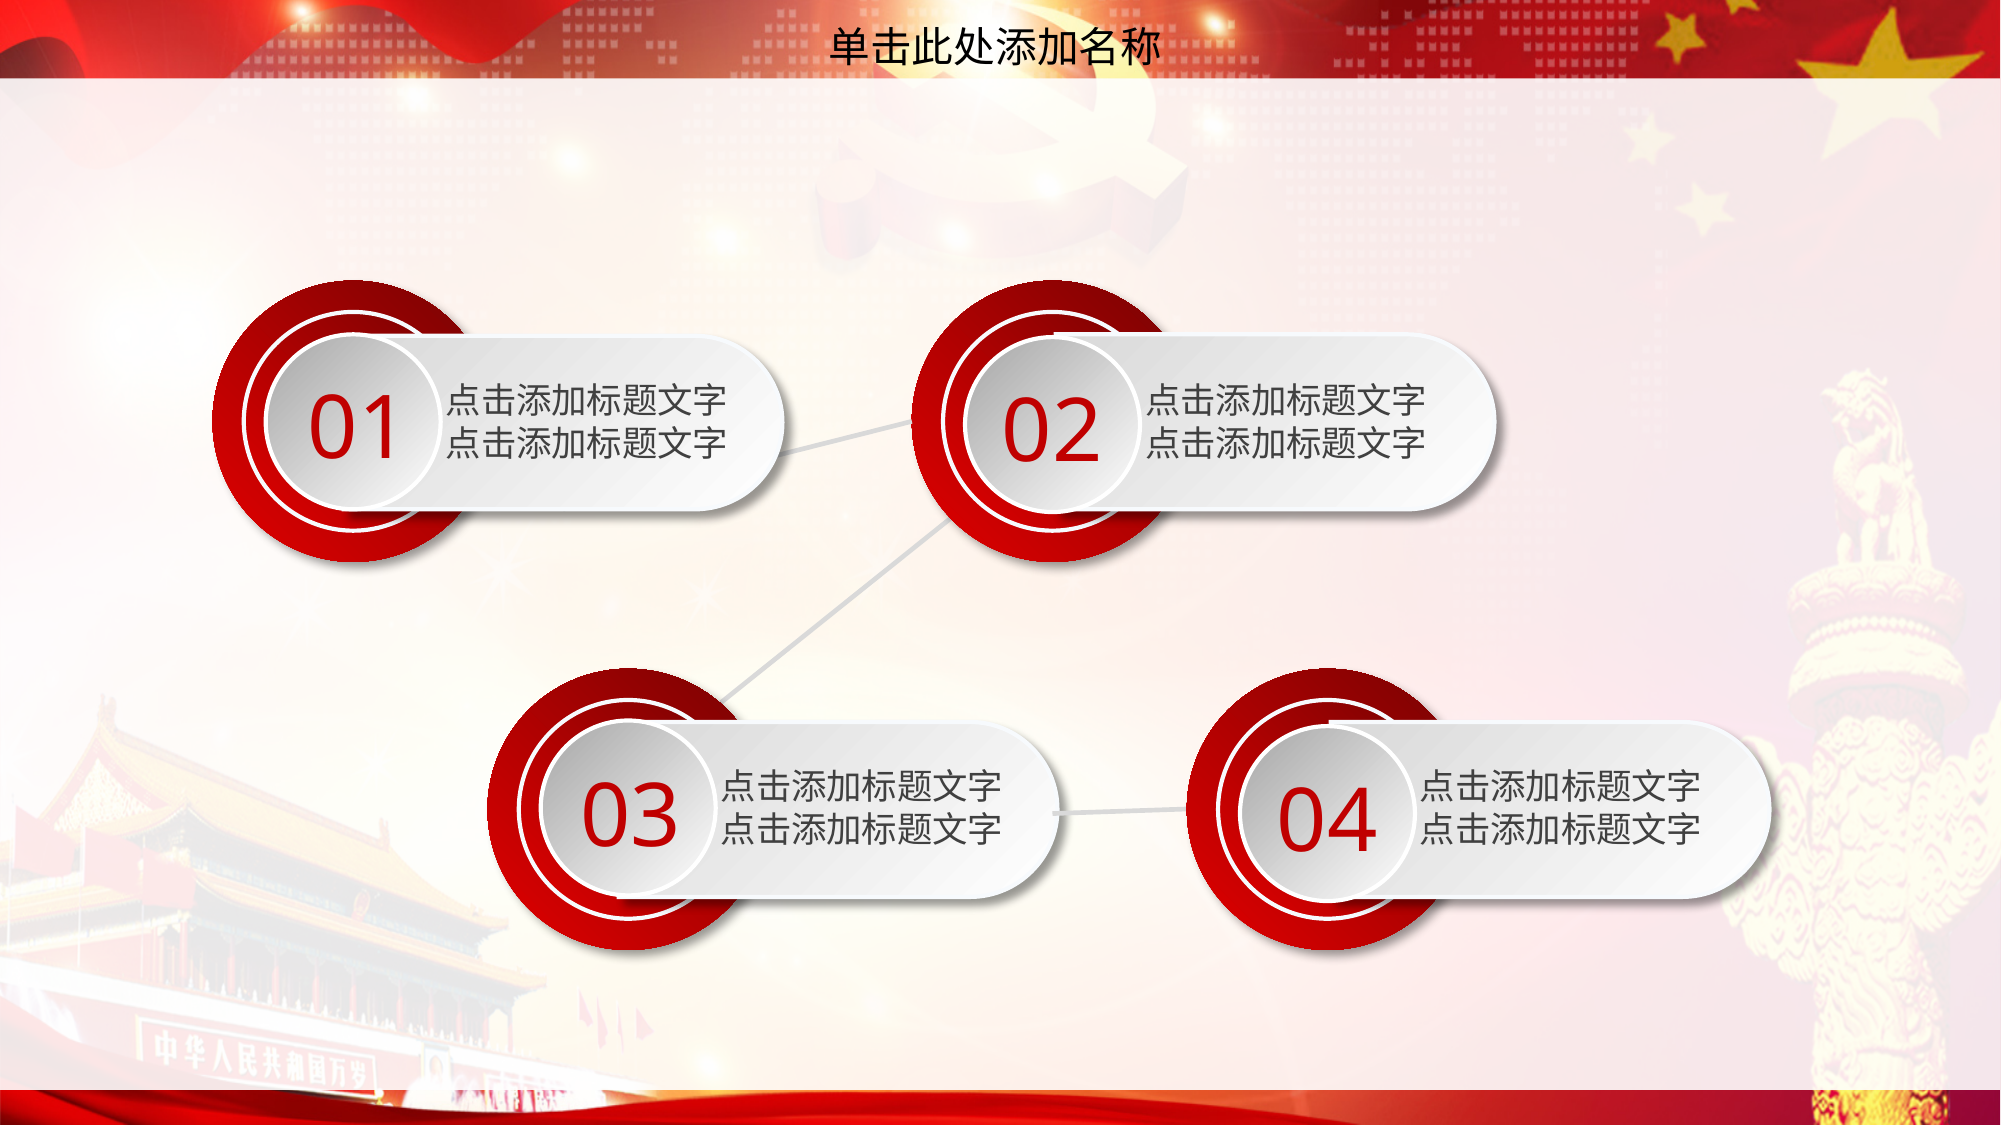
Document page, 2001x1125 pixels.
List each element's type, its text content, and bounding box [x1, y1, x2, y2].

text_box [1186, 668, 1469, 950]
text_box 点击添加标题文字 点击添加标题文字 [769, 757, 1018, 857]
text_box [699, 498, 976, 720]
text_box [1469, 720, 1771, 898]
text_box [769, 720, 1059, 898]
text_box 单击此处添加名称 [753, 12, 1238, 78]
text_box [964, 337, 1140, 513]
text_box [494, 334, 784, 511]
text_box 点击添加标题文字 点击添加标题文字 [1469, 757, 1718, 857]
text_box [265, 334, 441, 510]
picture [0, 0, 2001, 1125]
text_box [212, 280, 494, 562]
text_box [0, 77, 2000, 1091]
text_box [911, 280, 1194, 562]
text_box 点击添加标题文字 点击添加标题文字 [494, 371, 743, 471]
text_box [1194, 333, 1496, 511]
text_box 点击添加标题文字 点击添加标题文字 [1194, 371, 1443, 471]
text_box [1239, 726, 1415, 902]
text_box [1052, 807, 1186, 814]
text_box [540, 720, 716, 896]
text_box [487, 668, 769, 950]
